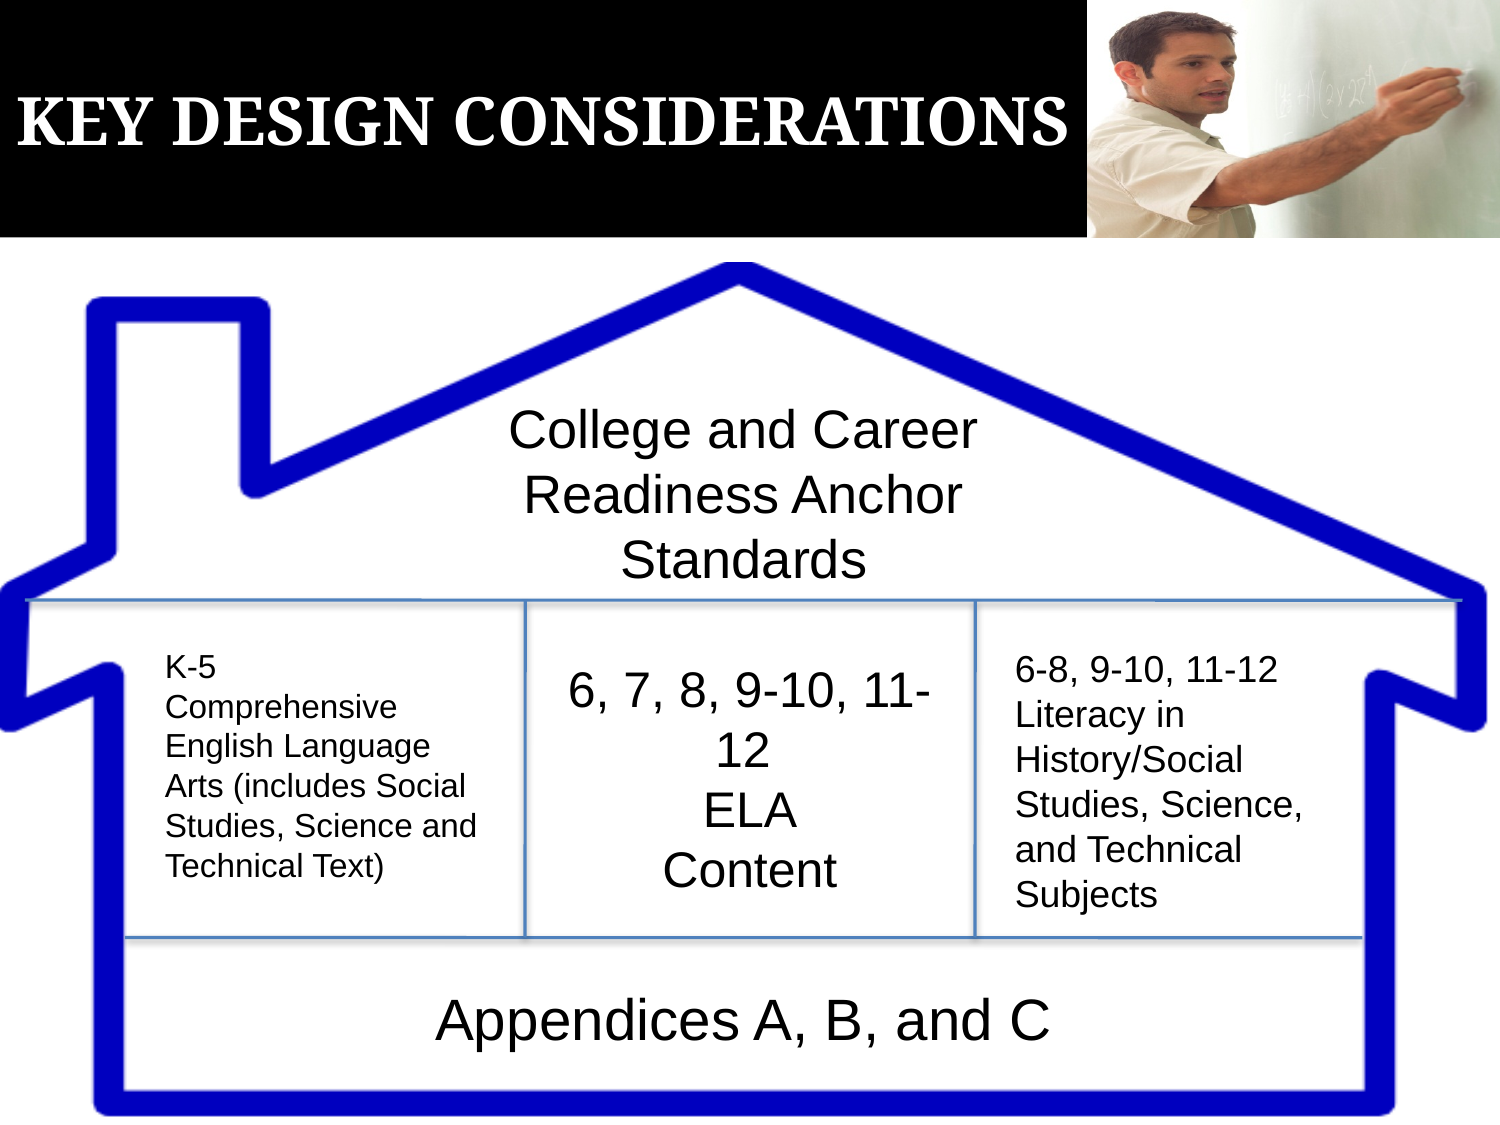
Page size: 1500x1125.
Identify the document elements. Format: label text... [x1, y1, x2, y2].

title Key Design Considerations [0, 0, 1087, 244]
picture [1087, 0, 1500, 238]
picture [0, 262, 1500, 1125]
